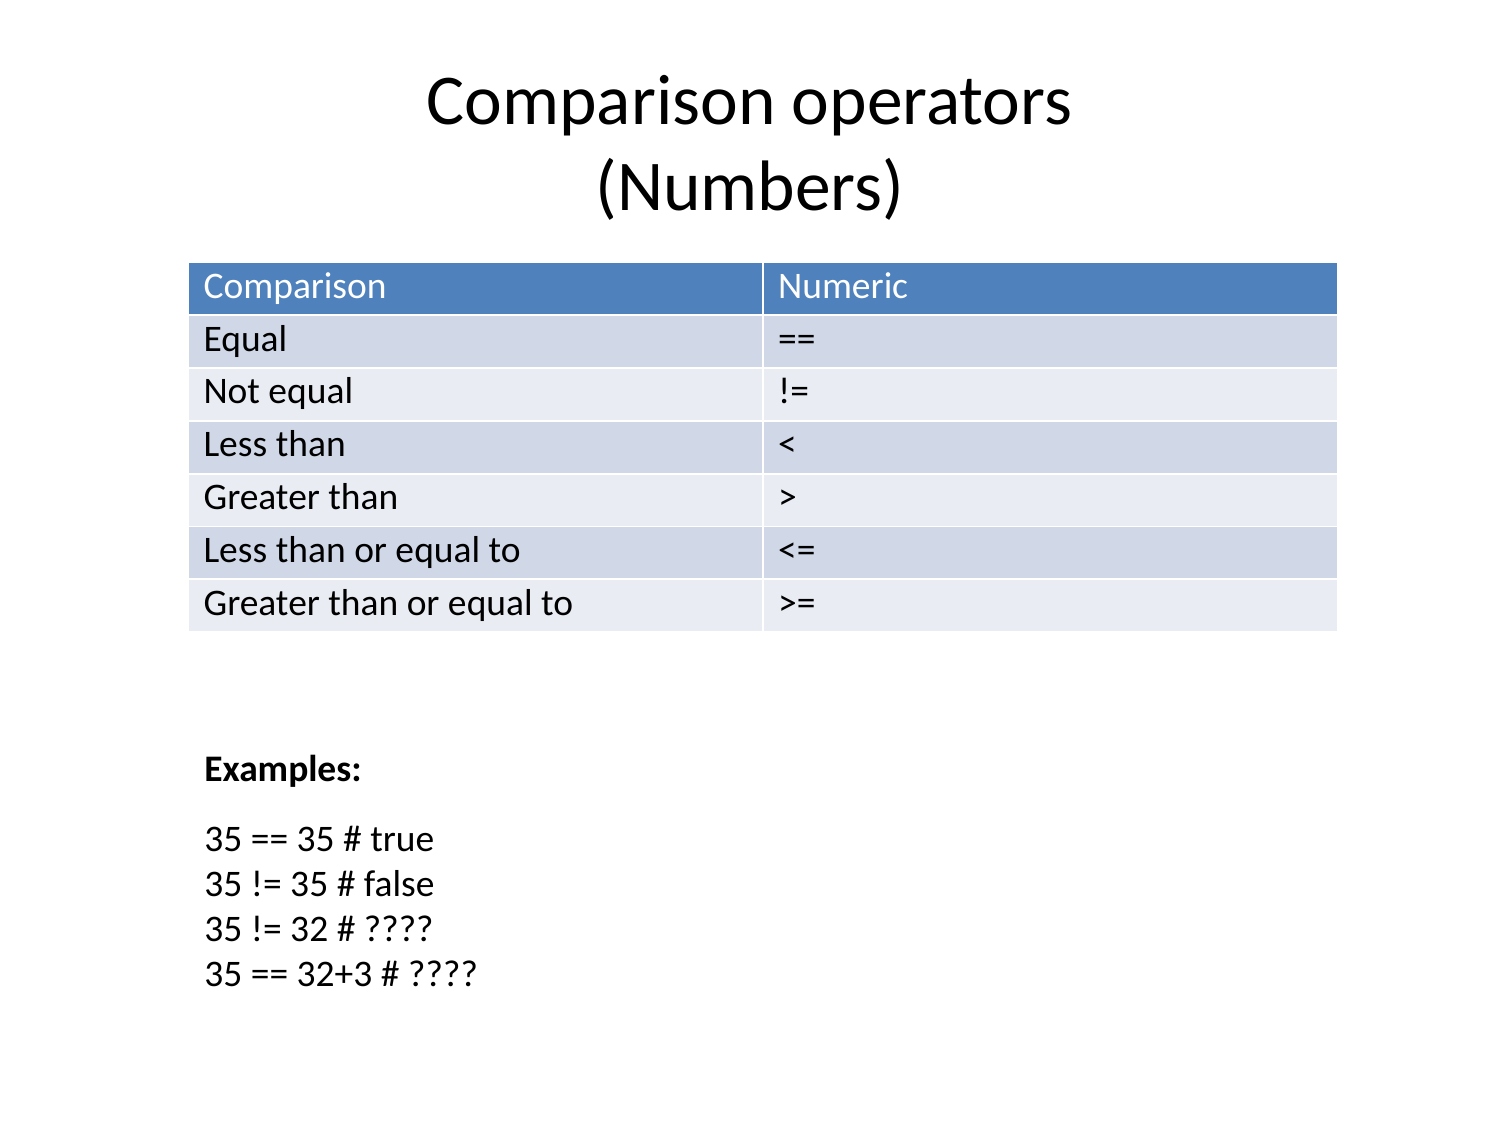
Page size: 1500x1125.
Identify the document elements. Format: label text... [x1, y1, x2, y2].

table_cell Equal [189, 316, 762, 367]
table_cell > [764, 475, 1337, 526]
table_header Comparison [189, 263, 762, 314]
table_cell == [764, 316, 1337, 367]
title Comparison operators (Numbers) [75, 45, 1425, 233]
text_box Examples: 35 == 35 # true 35 != 35 # false 35 != 32 # ???? 35 == 32+3 # ???? [189, 736, 494, 1046]
table_cell < [764, 422, 1337, 473]
table_cell Greater than [189, 475, 762, 526]
table_header Numeric [764, 263, 1337, 314]
table_cell Not equal [189, 369, 762, 420]
table_cell Greater than or equal to [189, 580, 762, 631]
table_cell Less than [189, 422, 762, 473]
table_cell != [764, 369, 1337, 420]
table_cell Less than or equal to [189, 527, 762, 578]
table_cell <= [764, 527, 1337, 578]
table_cell >= [764, 580, 1337, 631]
